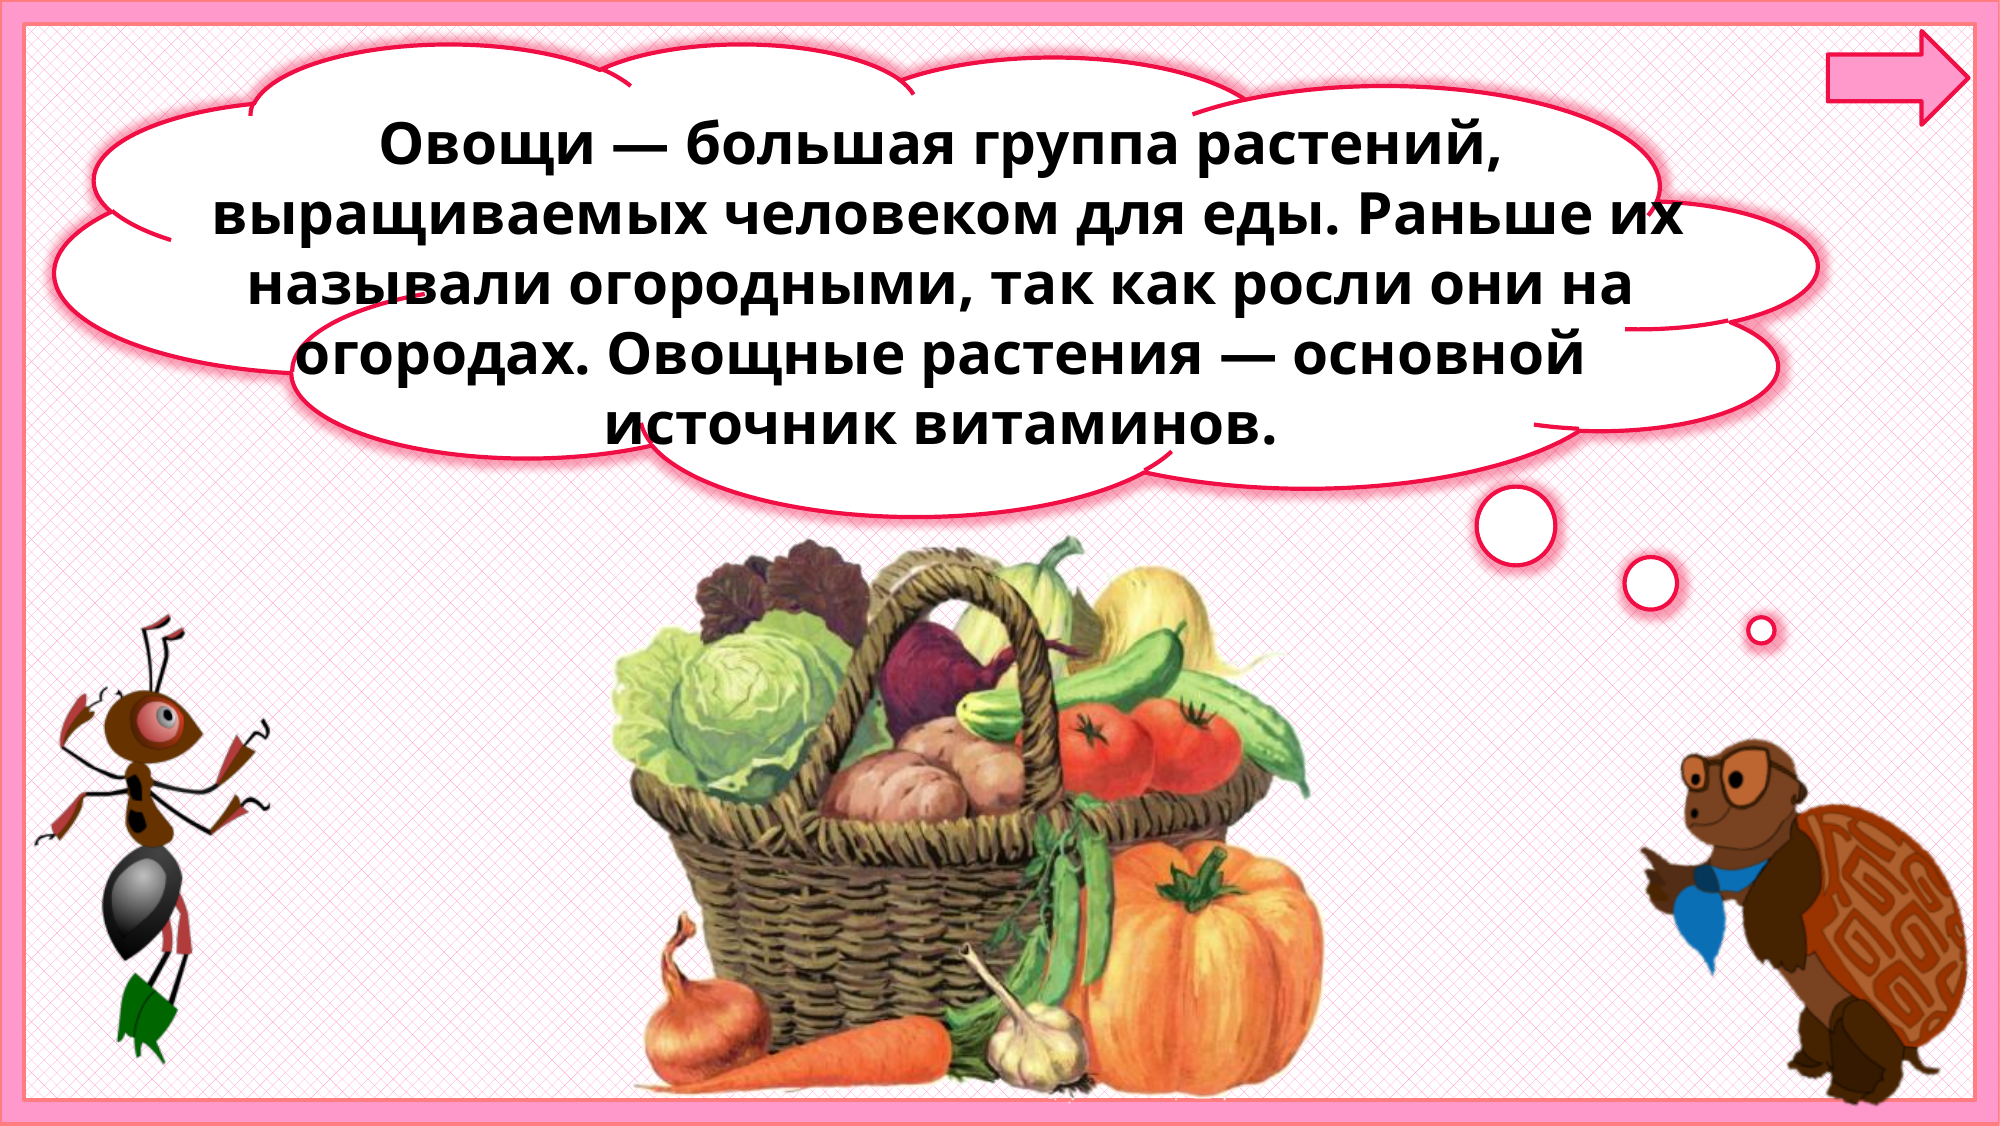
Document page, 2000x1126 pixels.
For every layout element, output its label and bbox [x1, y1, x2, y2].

picture [575, 515, 1348, 1126]
text_box [1825, 29, 1971, 127]
text_box [54, 42, 1817, 516]
picture [0, 577, 339, 1082]
picture [1601, 625, 2000, 1126]
